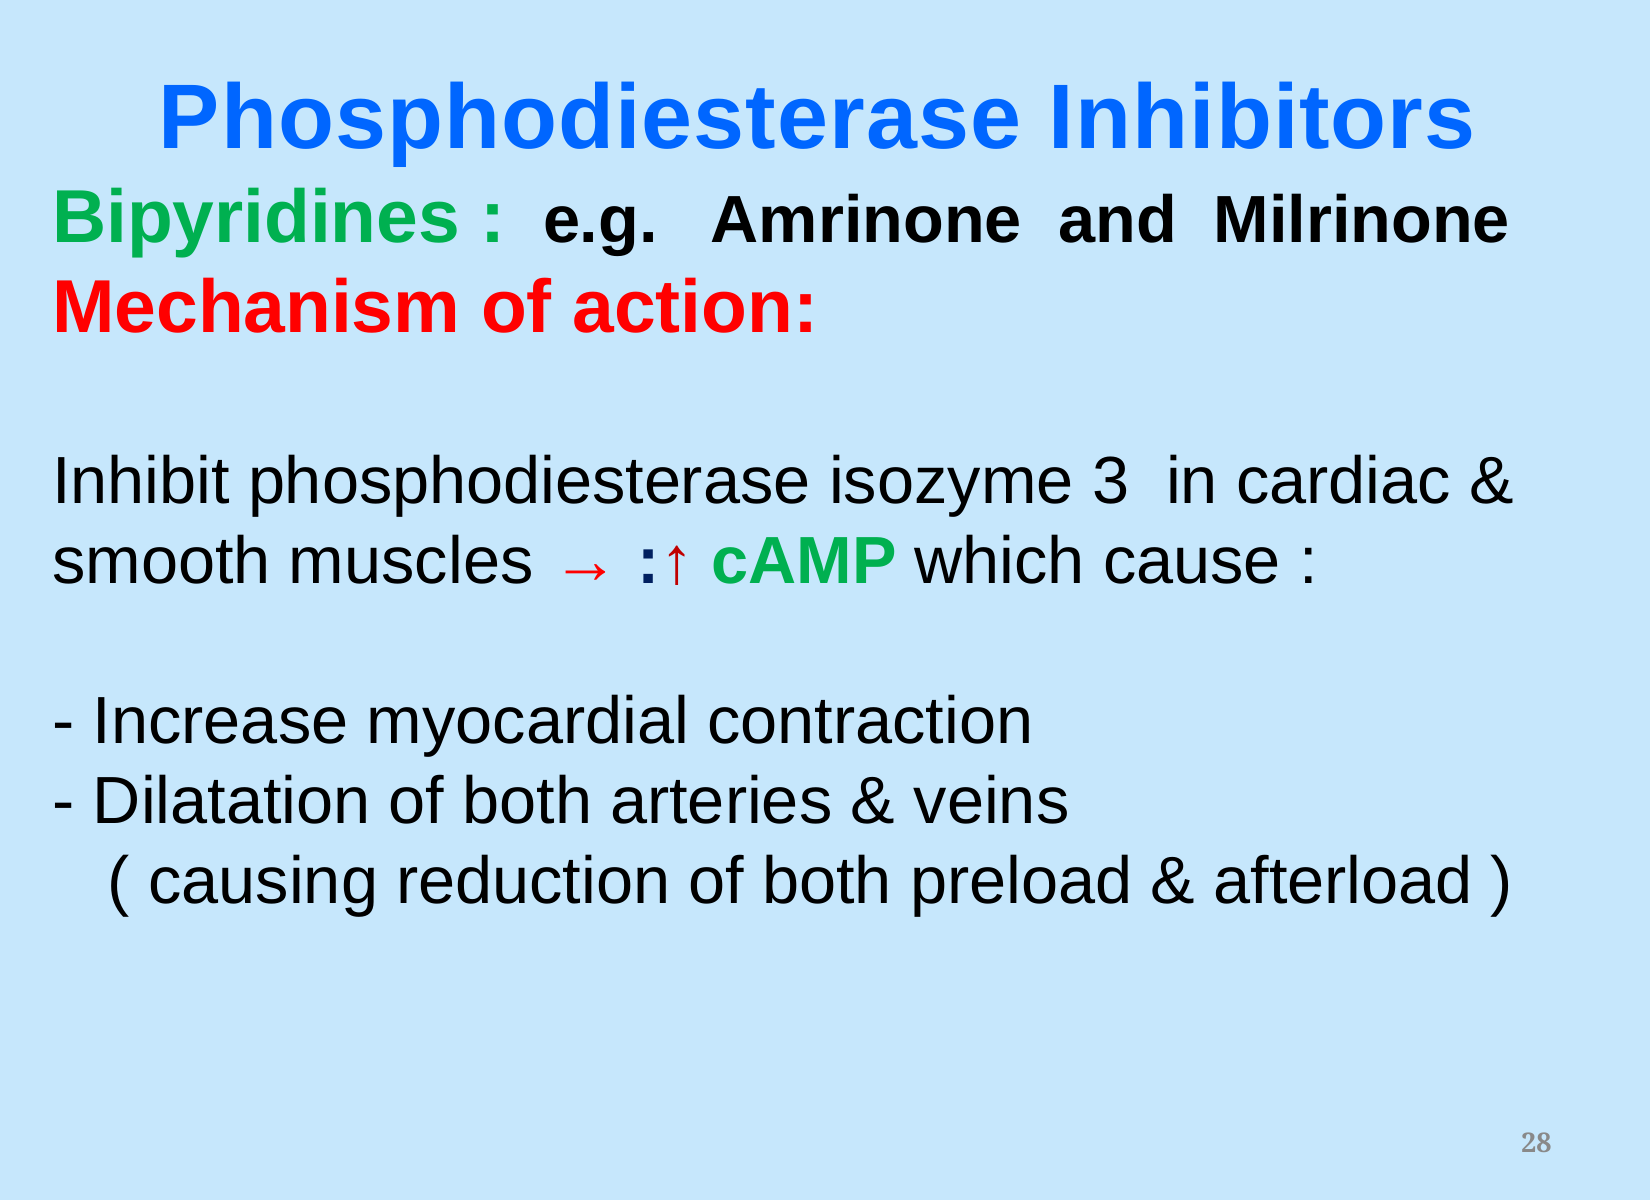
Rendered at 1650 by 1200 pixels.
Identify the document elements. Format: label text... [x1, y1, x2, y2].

slide_number 28 [1182, 1115, 1568, 1176]
text_box Phosphodiesterase Inhibitors Bipyridines : e.g. Amrinone and Milrinone Mechanism of action: Inhibit phosphodiesterase isozyme 3 in cardiac & smooth muscles → :↑ cAMP which cause : - Increase myocardial contraction - Dilatation of both arteries & veins ( causing reduction of both preload & afterload ) [37, 49, 1600, 1115]
